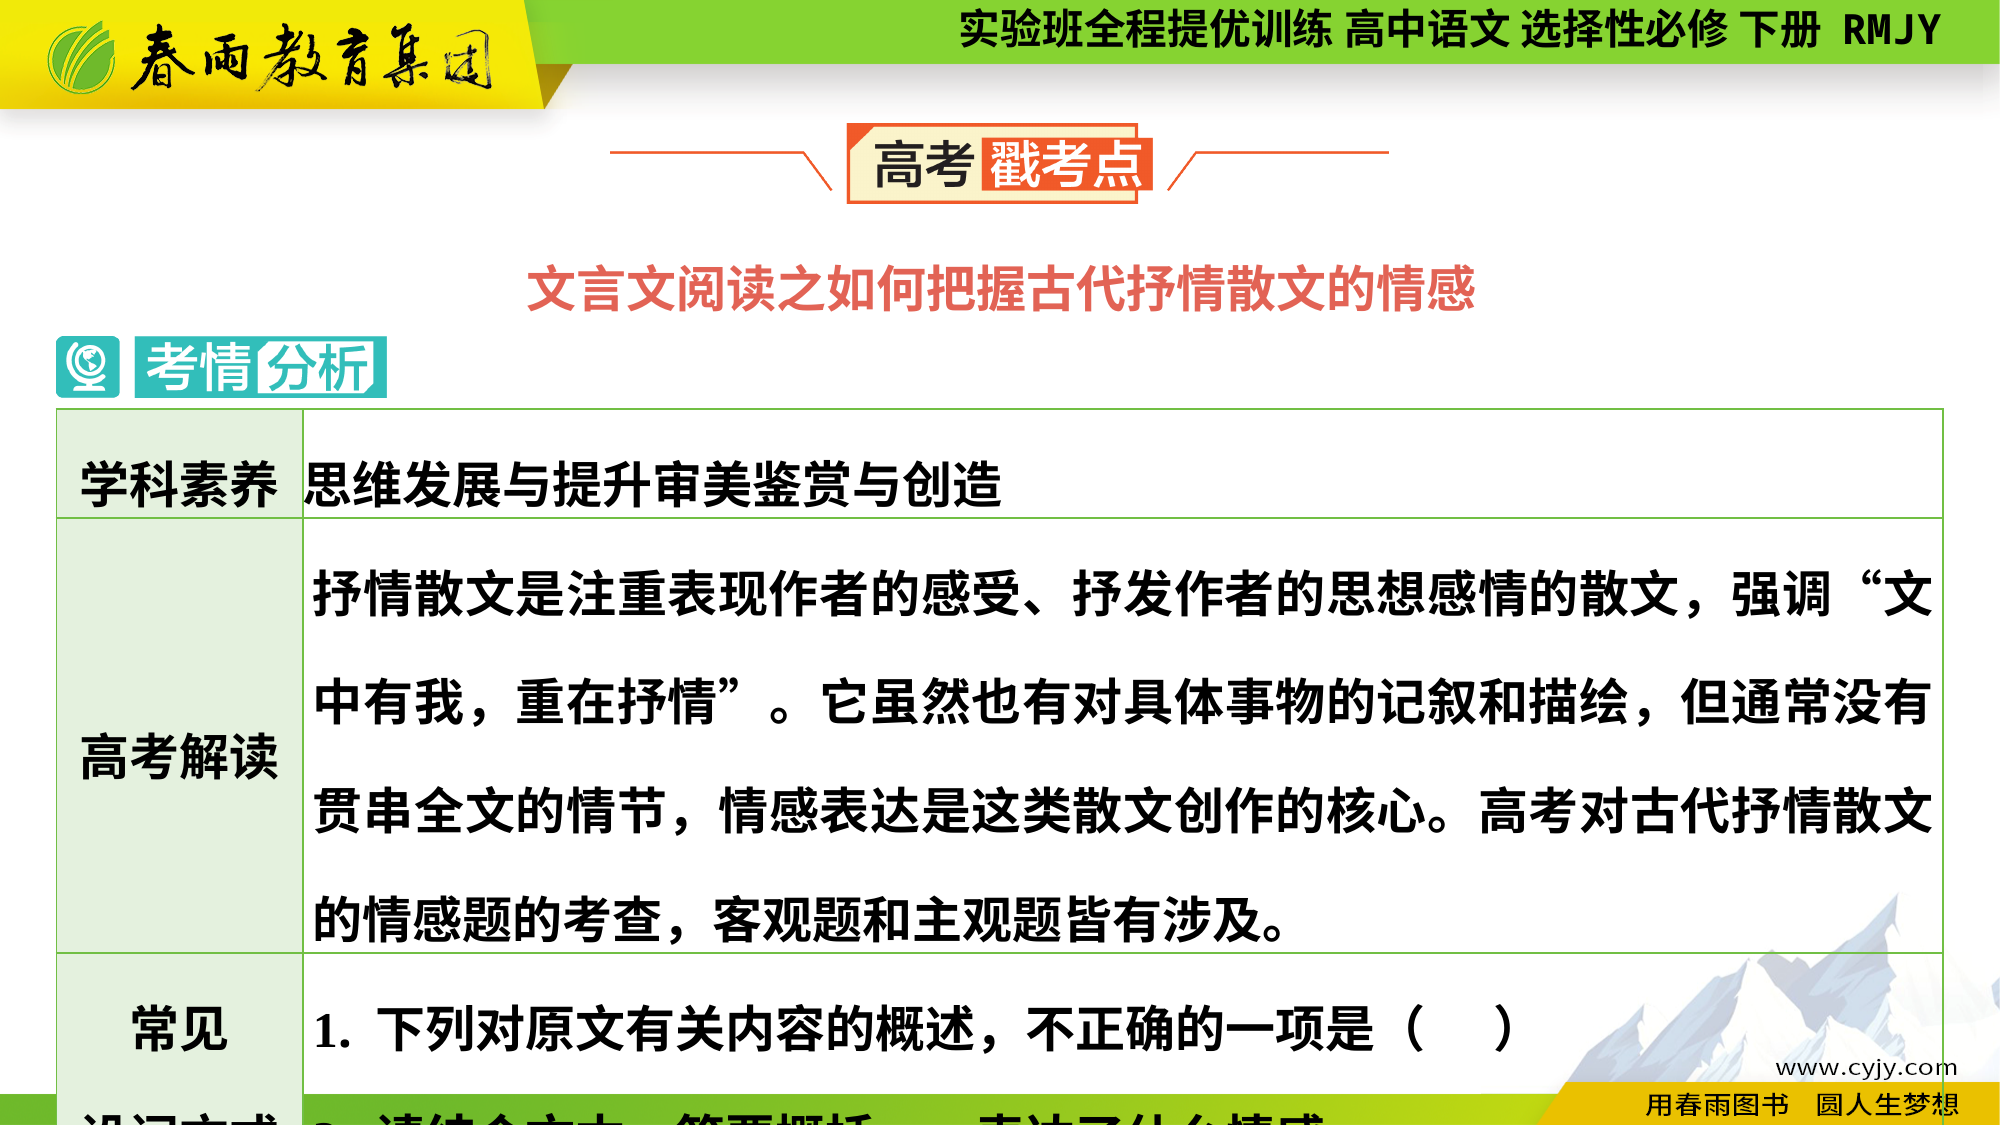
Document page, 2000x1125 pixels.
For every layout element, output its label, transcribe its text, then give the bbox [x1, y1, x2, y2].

table_cell 1. 下列对原文有关内容的概述，不正确的一项是（ ） 2. 请结合文本，简要概括……表达了什么情感。 [304, 954, 1942, 1125]
list 文言文阅读之如何把握古代抒情散文的情感 [59, 219, 1944, 315]
table_header 学科素养 [57, 410, 302, 517]
table_cell 高考解读 [57, 519, 302, 952]
picture [0, 0, 2000, 1125]
table_cell 常见 设问方式 [57, 954, 302, 1125]
table_header 思维发展与提升审美鉴赏与创造 [304, 410, 1942, 517]
table_cell 抒情散文是注重表现作者的感受、抒发作者的思想感情的散文，强调“文中有我，重在抒情”。它虽然也有对具体事物的记叙和描绘，但通常没有贯串全文的情节，情感表达是这类散文创作的核心。高考对古代抒情散文的情感题的考查，客观题和主观题皆有涉及。 [304, 519, 1942, 952]
